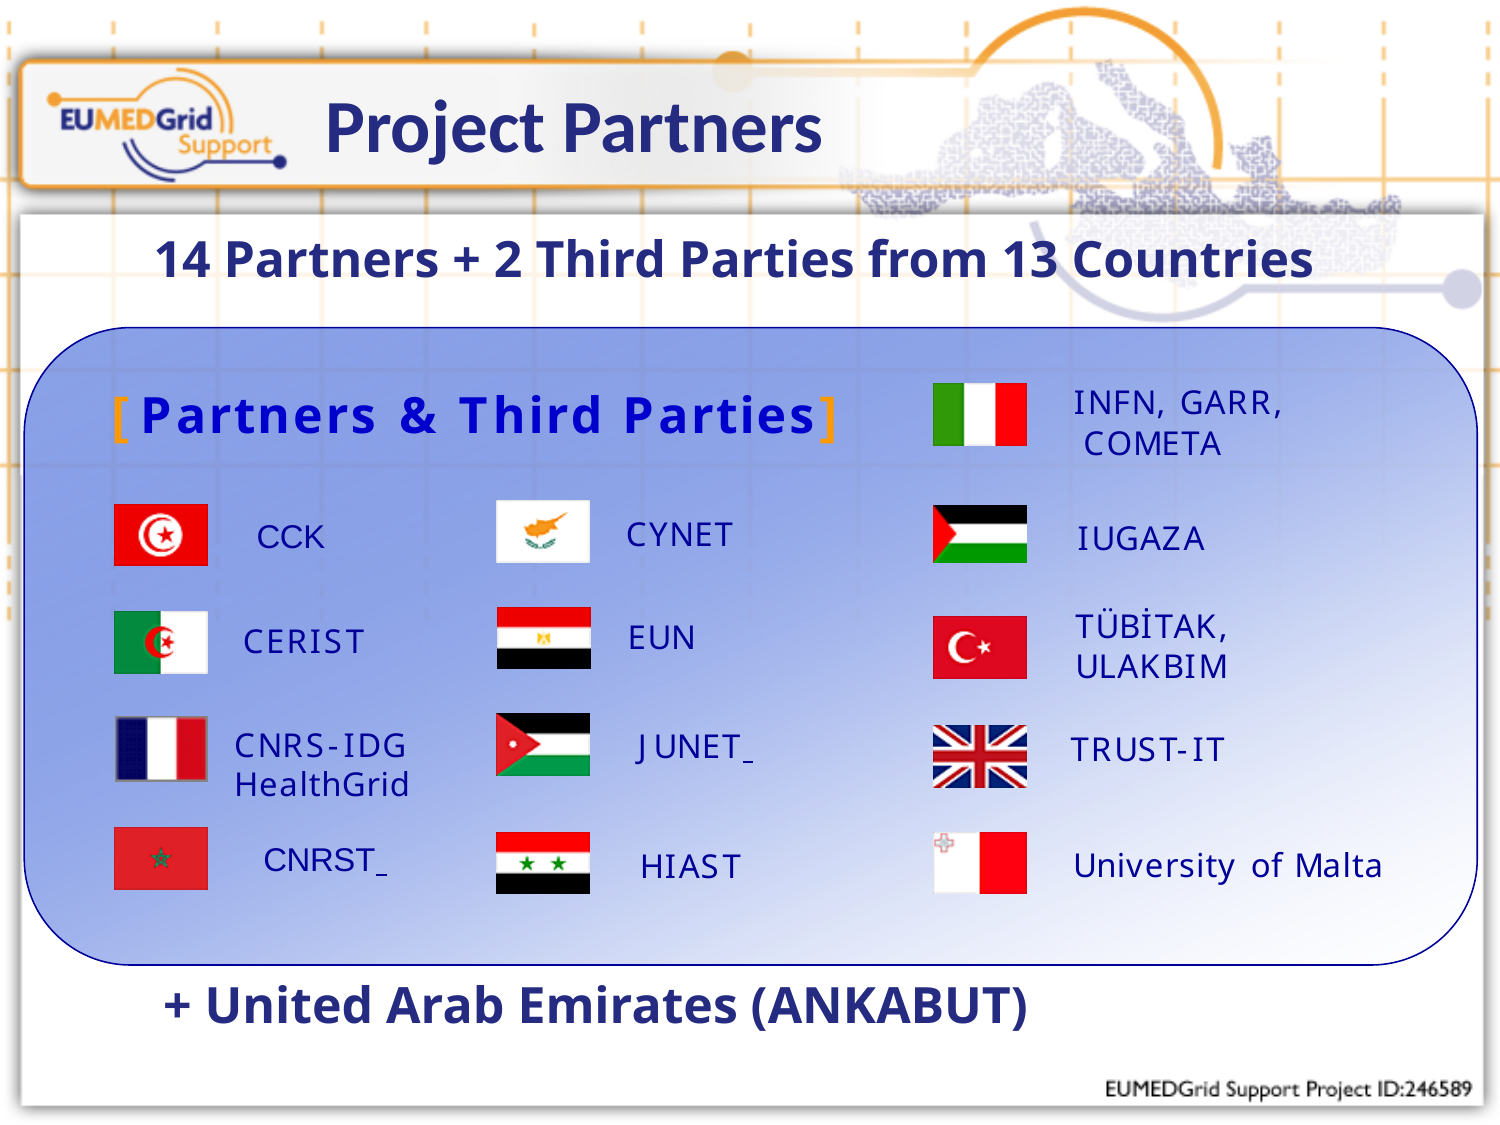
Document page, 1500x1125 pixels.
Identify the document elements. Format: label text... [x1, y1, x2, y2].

text_box + United Arab Emirates (ANKABUT) [148, 975, 1043, 1041]
title Project Partners [309, 79, 1114, 166]
text_box 14 Partners + 2 Third Parties from 13 Countries [138, 219, 1329, 295]
picture [0, 0, 1500, 1125]
